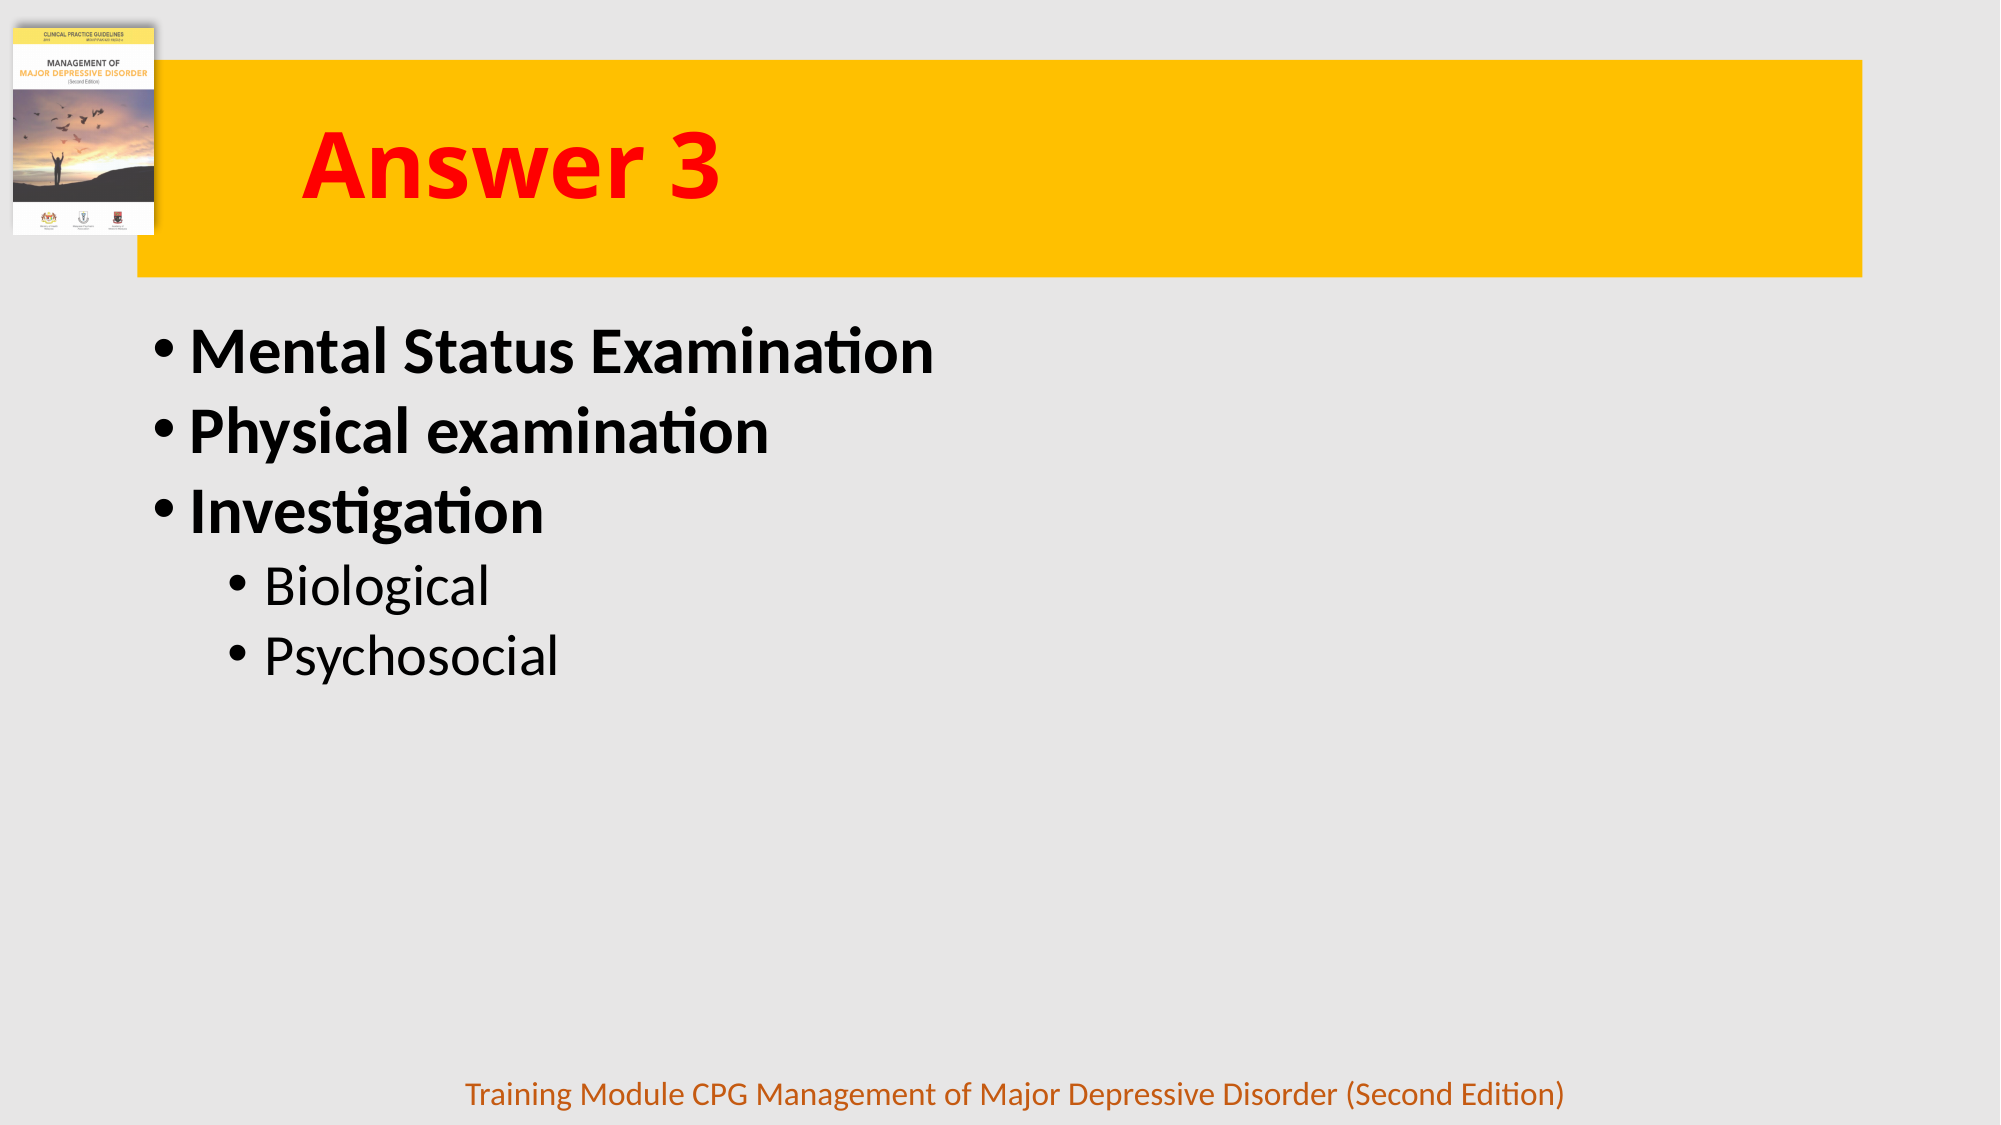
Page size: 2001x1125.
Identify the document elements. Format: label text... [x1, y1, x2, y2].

text_box Training Module CPG Management of Major Depressive Disorder (Second Edition) [450, 1065, 1832, 1120]
list Mental Status Examination Physical examination Investigation Biological Psychosocial [137, 299, 1863, 1014]
title Answer 3 [137, 59, 1863, 278]
picture [13, 28, 154, 235]
